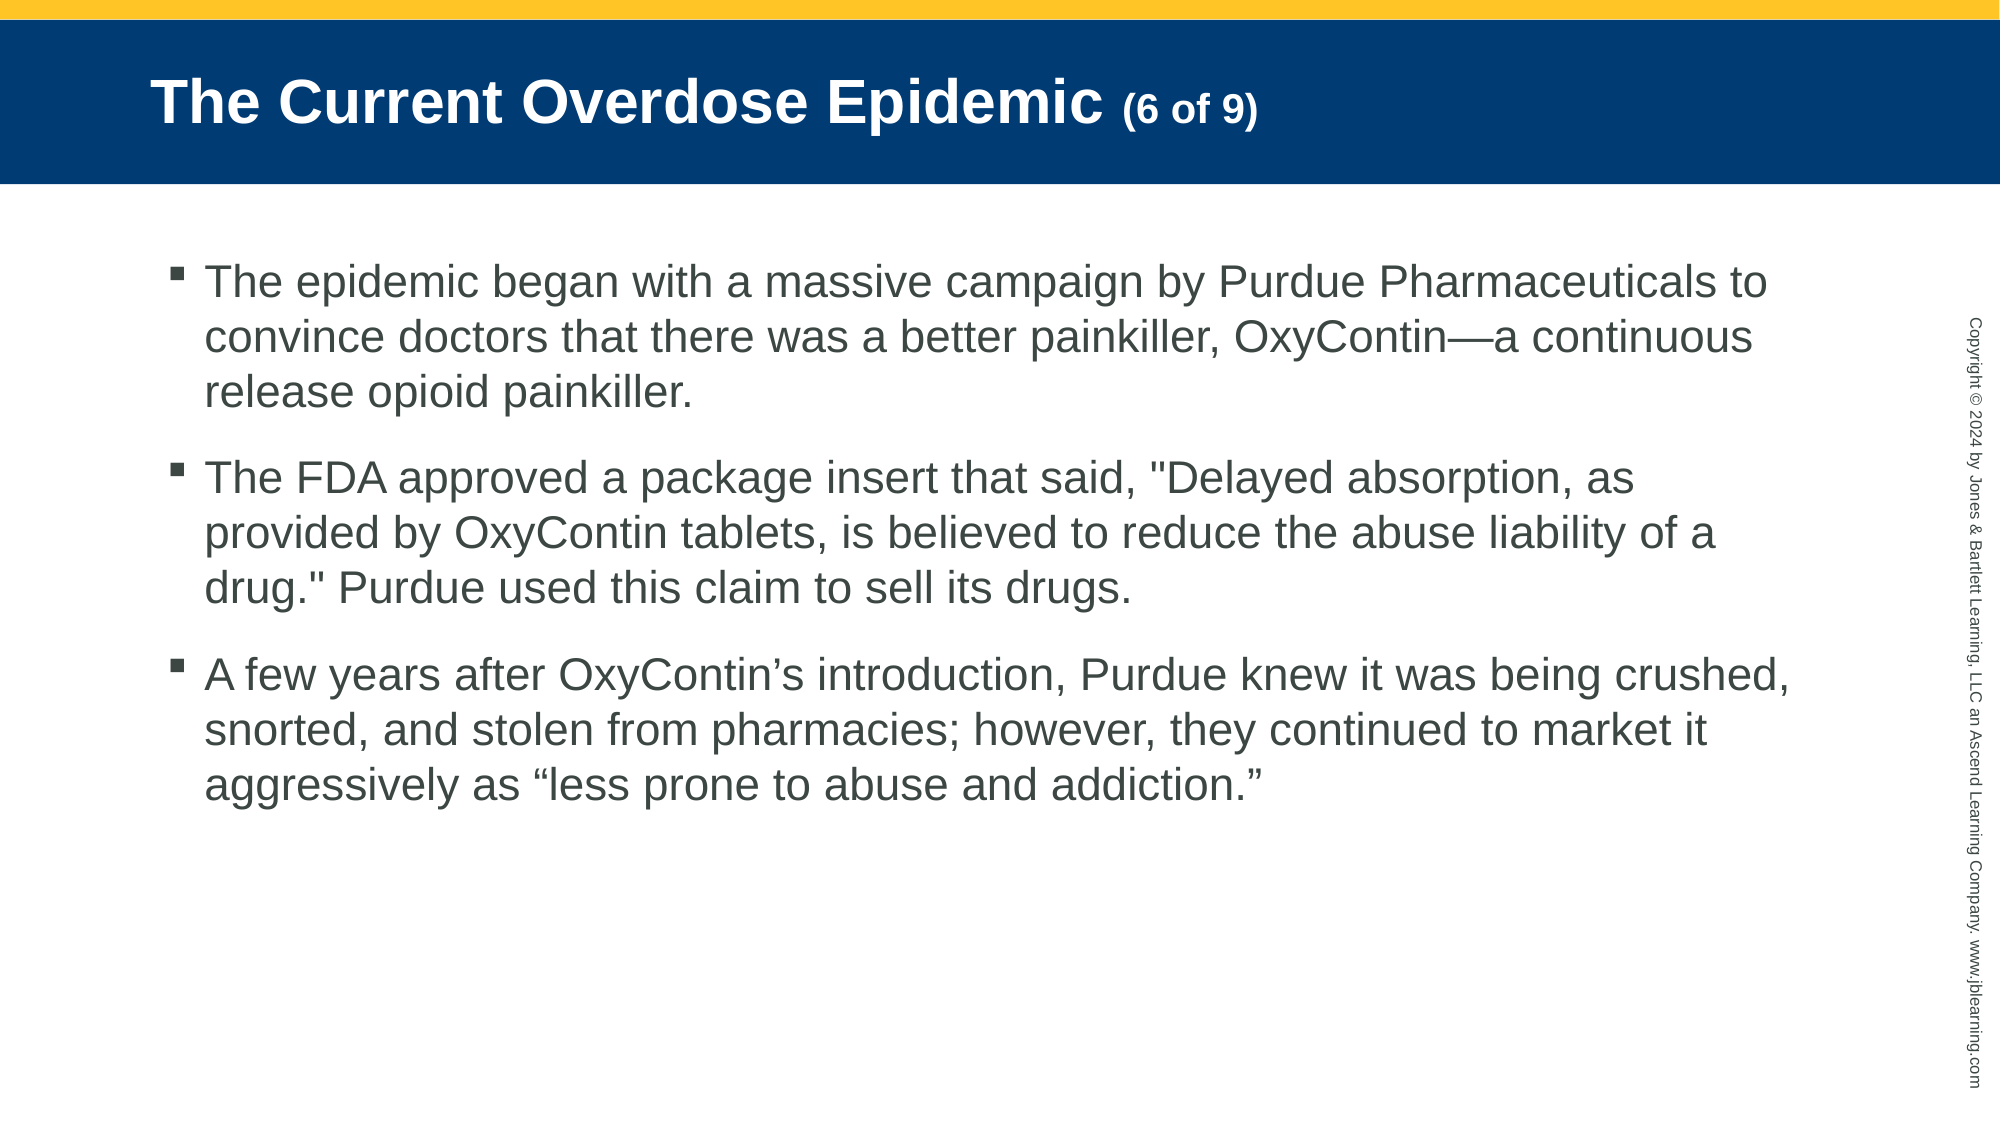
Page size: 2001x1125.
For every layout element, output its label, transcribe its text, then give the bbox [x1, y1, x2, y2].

title The Current Overdose Epidemic (6 of 9) [0, 19, 2000, 185]
list The epidemic began with a massive campaign by Purdue Pharmaceuticals to convince doctors that there was a better painkiller, OxyContin—a continuous release opioid painkiller. The FDA approved a package insert that said, "Delayed absorption, as provided by OxyContin tablets, is believed to reduce the abuse liability of a drug." Purdue used this claim to sell its drugs. A few years after OxyContin’s introduction, Purdue knew it was being crushed, snorted, and stolen from pharmacies; however, they continued to market it aggressively as “less prone to abuse and addiction.” [151, 244, 1840, 1016]
